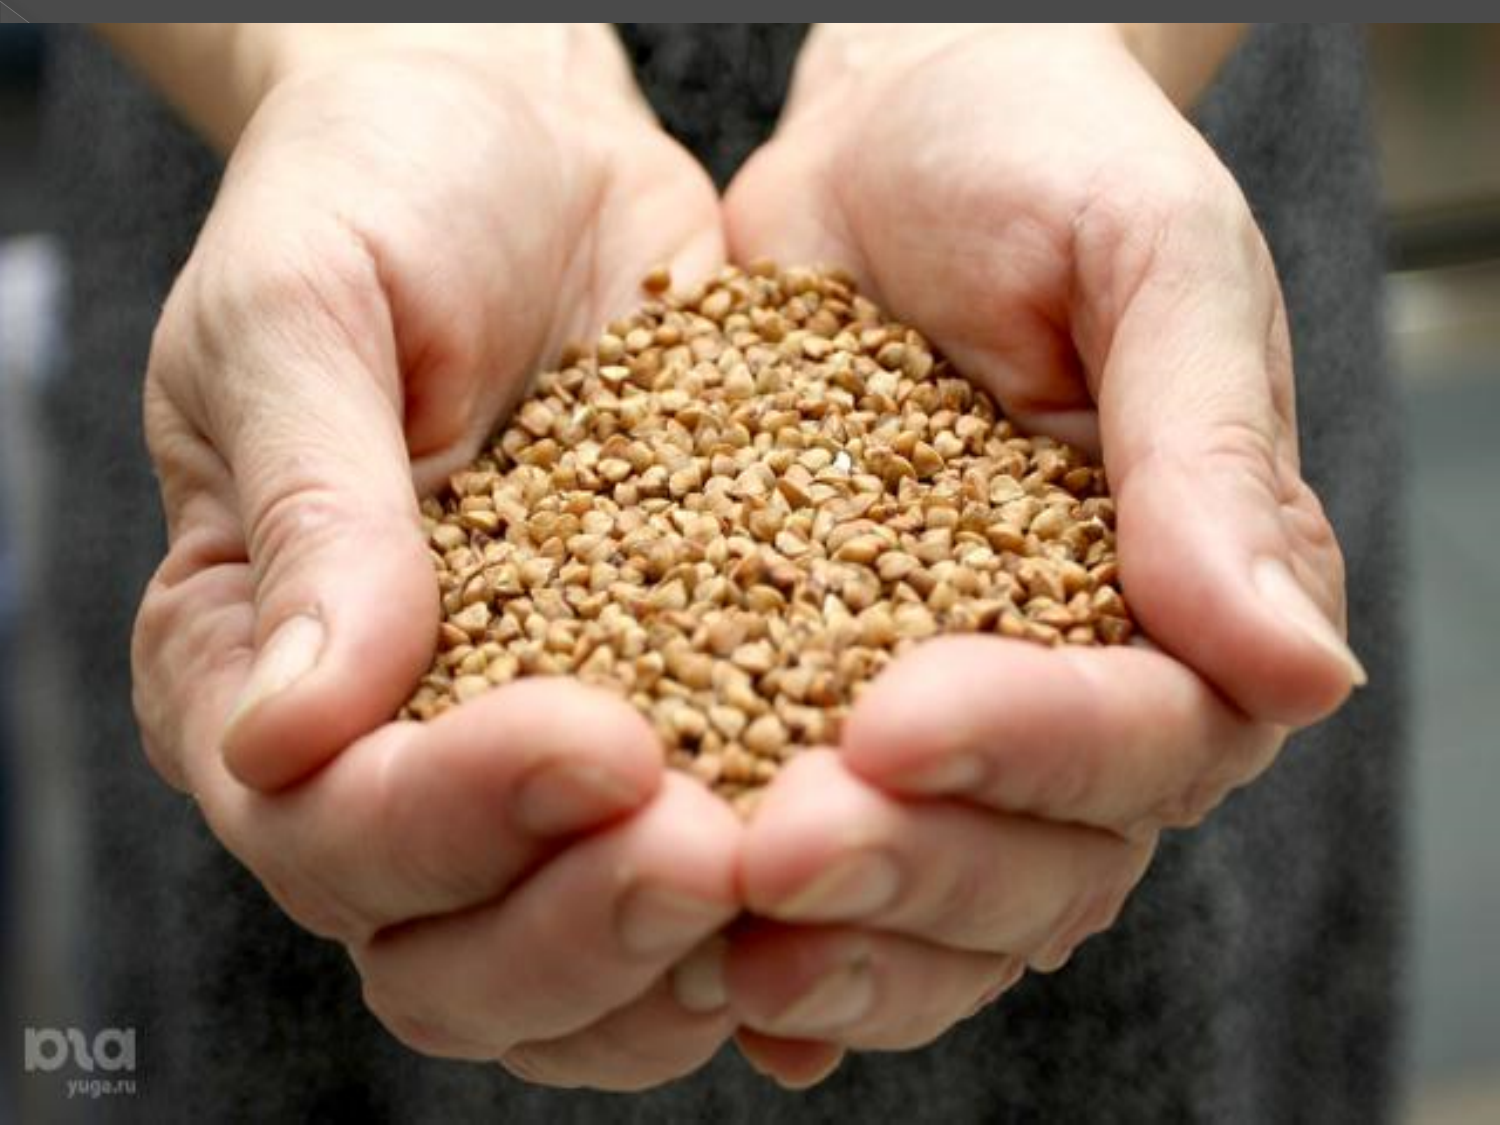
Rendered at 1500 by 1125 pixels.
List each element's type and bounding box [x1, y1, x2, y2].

list [0, 23, 1500, 1125]
